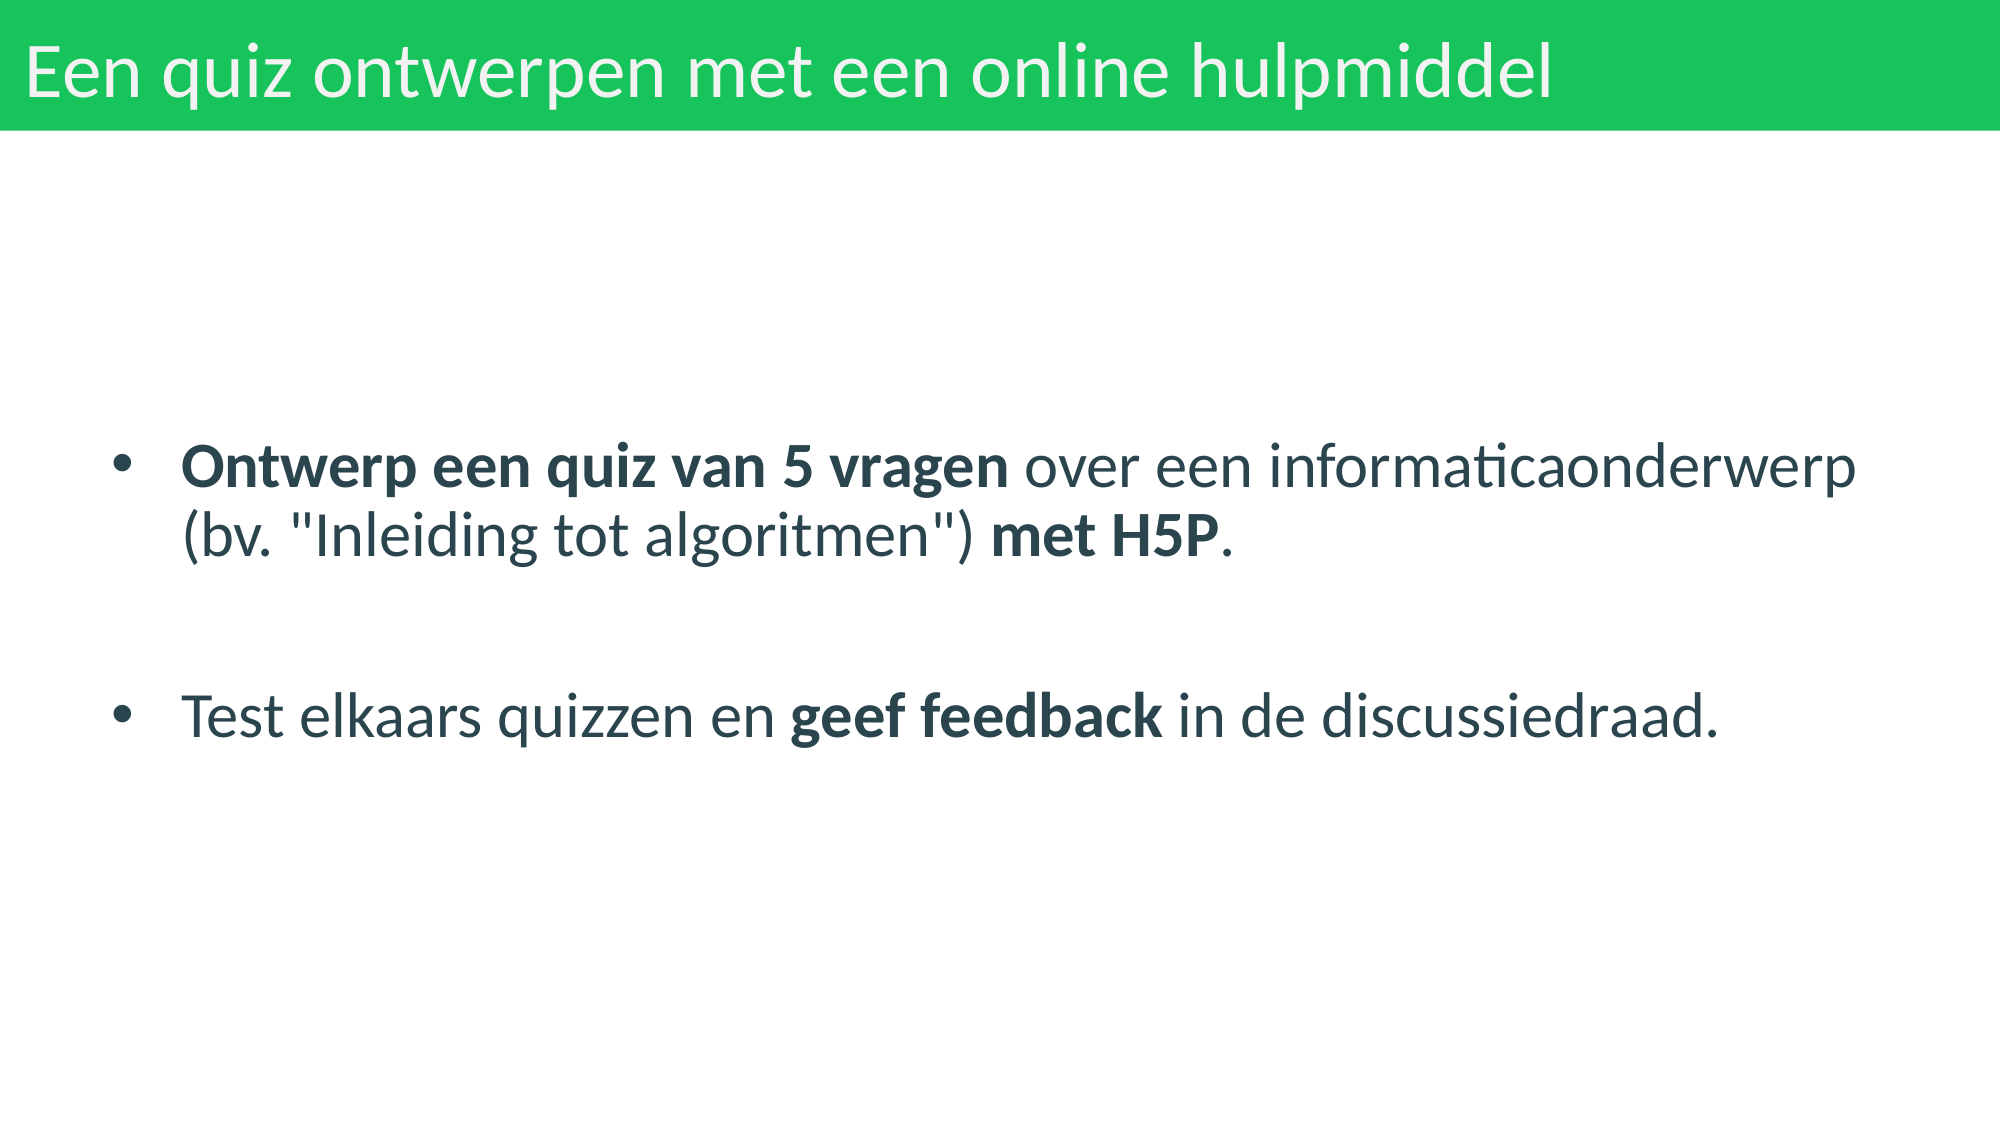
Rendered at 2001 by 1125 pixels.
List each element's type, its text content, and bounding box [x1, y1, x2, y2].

list Ontwerp een quiz van 5 vragen over een informaticaonderwerp (bv. "Inleiding tot algoritmen") met H5P. Test elkaars quizzen en geef feedback in de discussiedraad. [16, 144, 1976, 1108]
title Een quiz ontwerpen met een online hulpmiddel [16, 13, 1976, 131]
